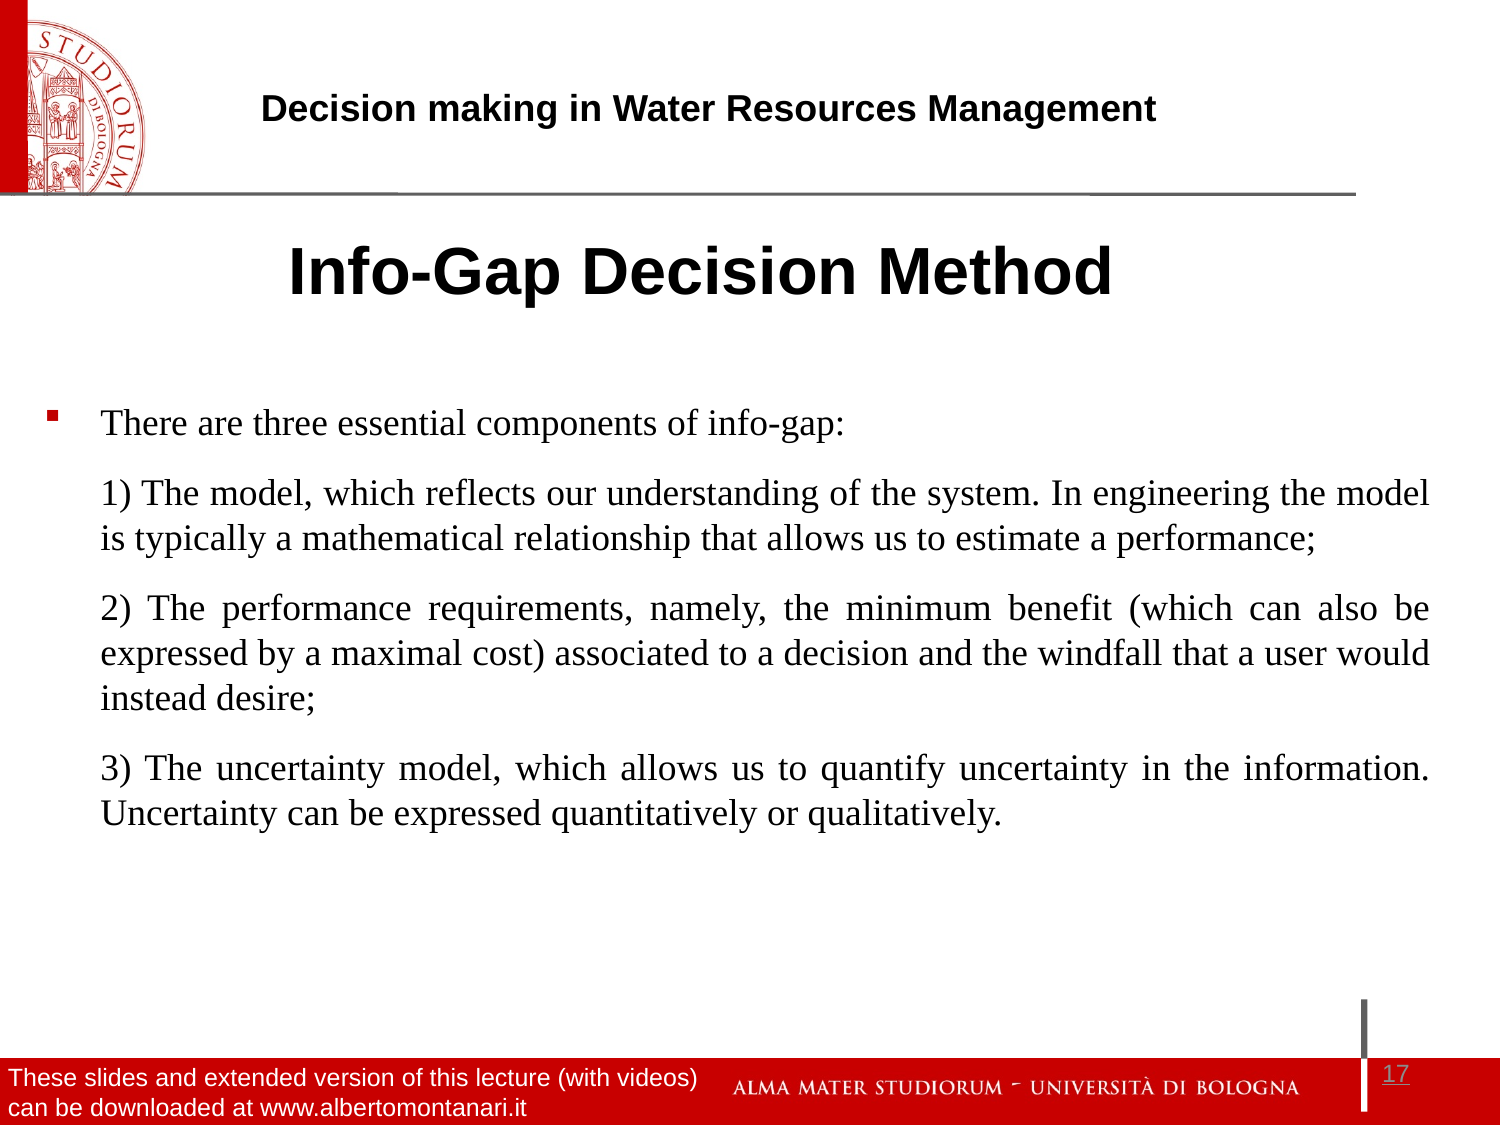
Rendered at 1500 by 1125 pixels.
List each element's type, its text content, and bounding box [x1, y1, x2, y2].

text_box Info-Gap Decision Method [105, 220, 1298, 316]
picture [0, 1058, 1500, 1125]
picture [28, 16, 151, 192]
list There are three essential components of info-gap: 1) The model, which reflects our understanding of the system. In engineering the model is typically a mathematical relationship that allows us to estimate a performance; 2) The performance requirements, namely, the minimum benefit (which can also be expressed by a maximal cost) associated to a decision and the windfall that a user would instead desire; 3) The uncertainty model, which allows us to quantify uncertainty in the information. Uncertainty can be expressed quantitatively or qualitatively. [29, 390, 1447, 1044]
slide_number 17 [1074, 1042, 1425, 1103]
